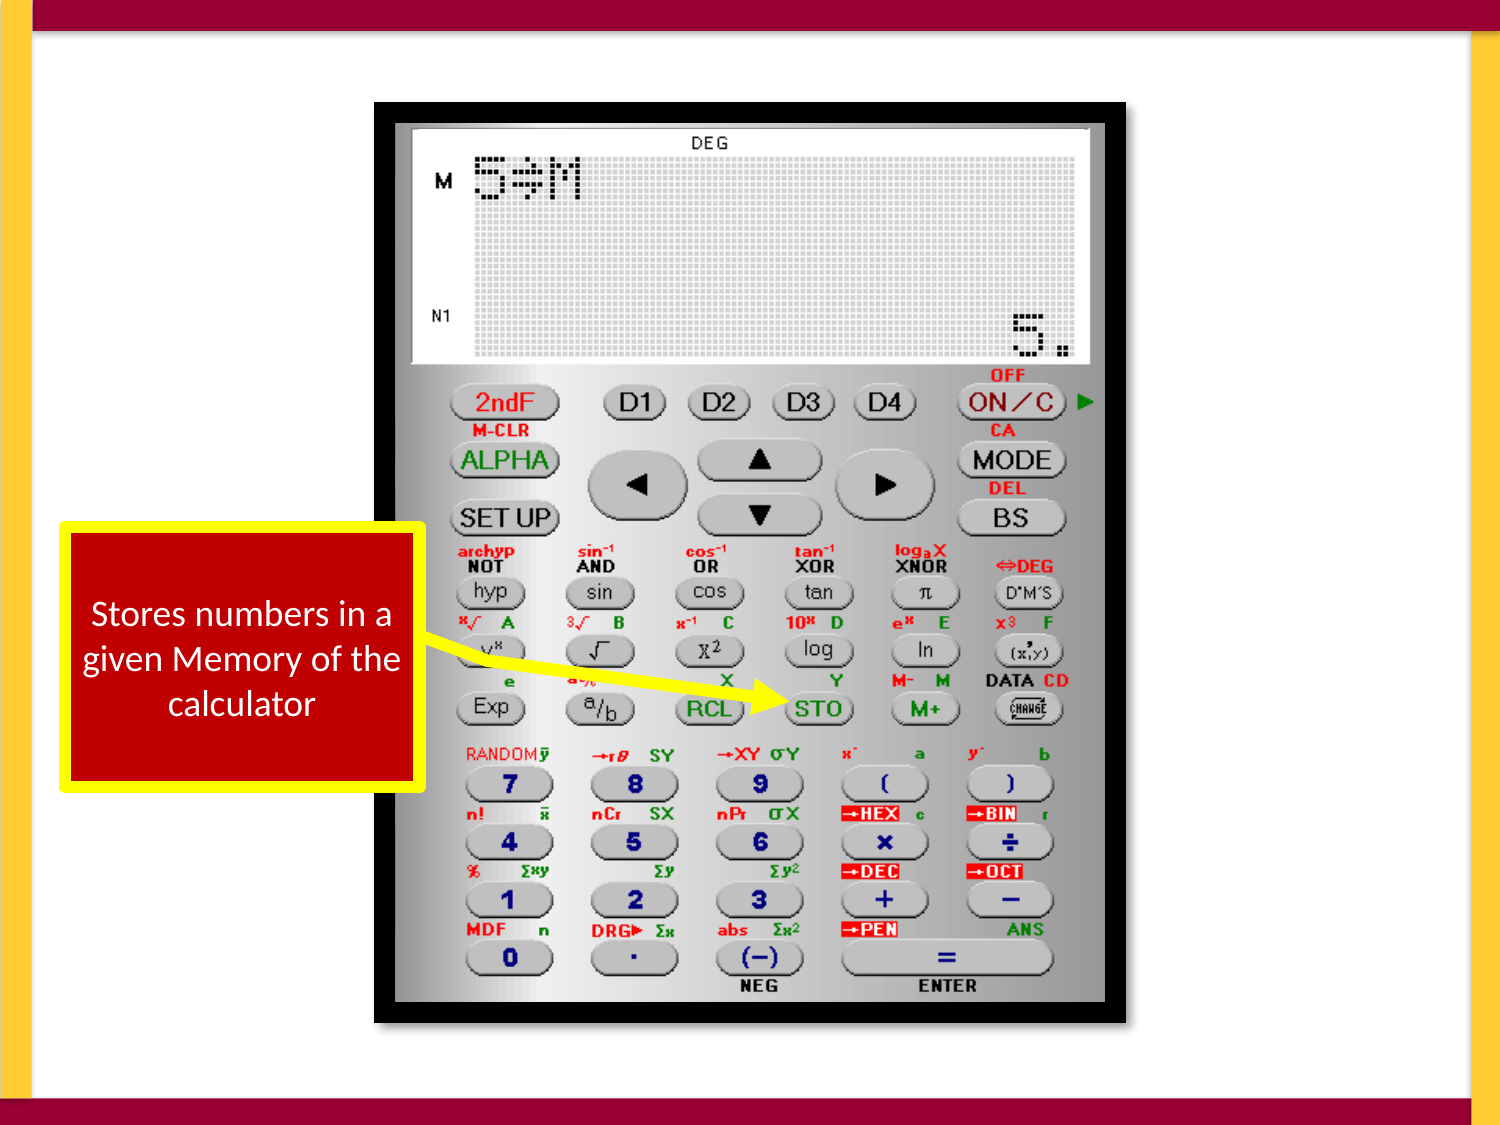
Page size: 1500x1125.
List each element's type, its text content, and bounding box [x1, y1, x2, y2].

text_box Stores numbers in a given Memory of the calculator [63, 525, 790, 789]
picture [395, 123, 1105, 1002]
